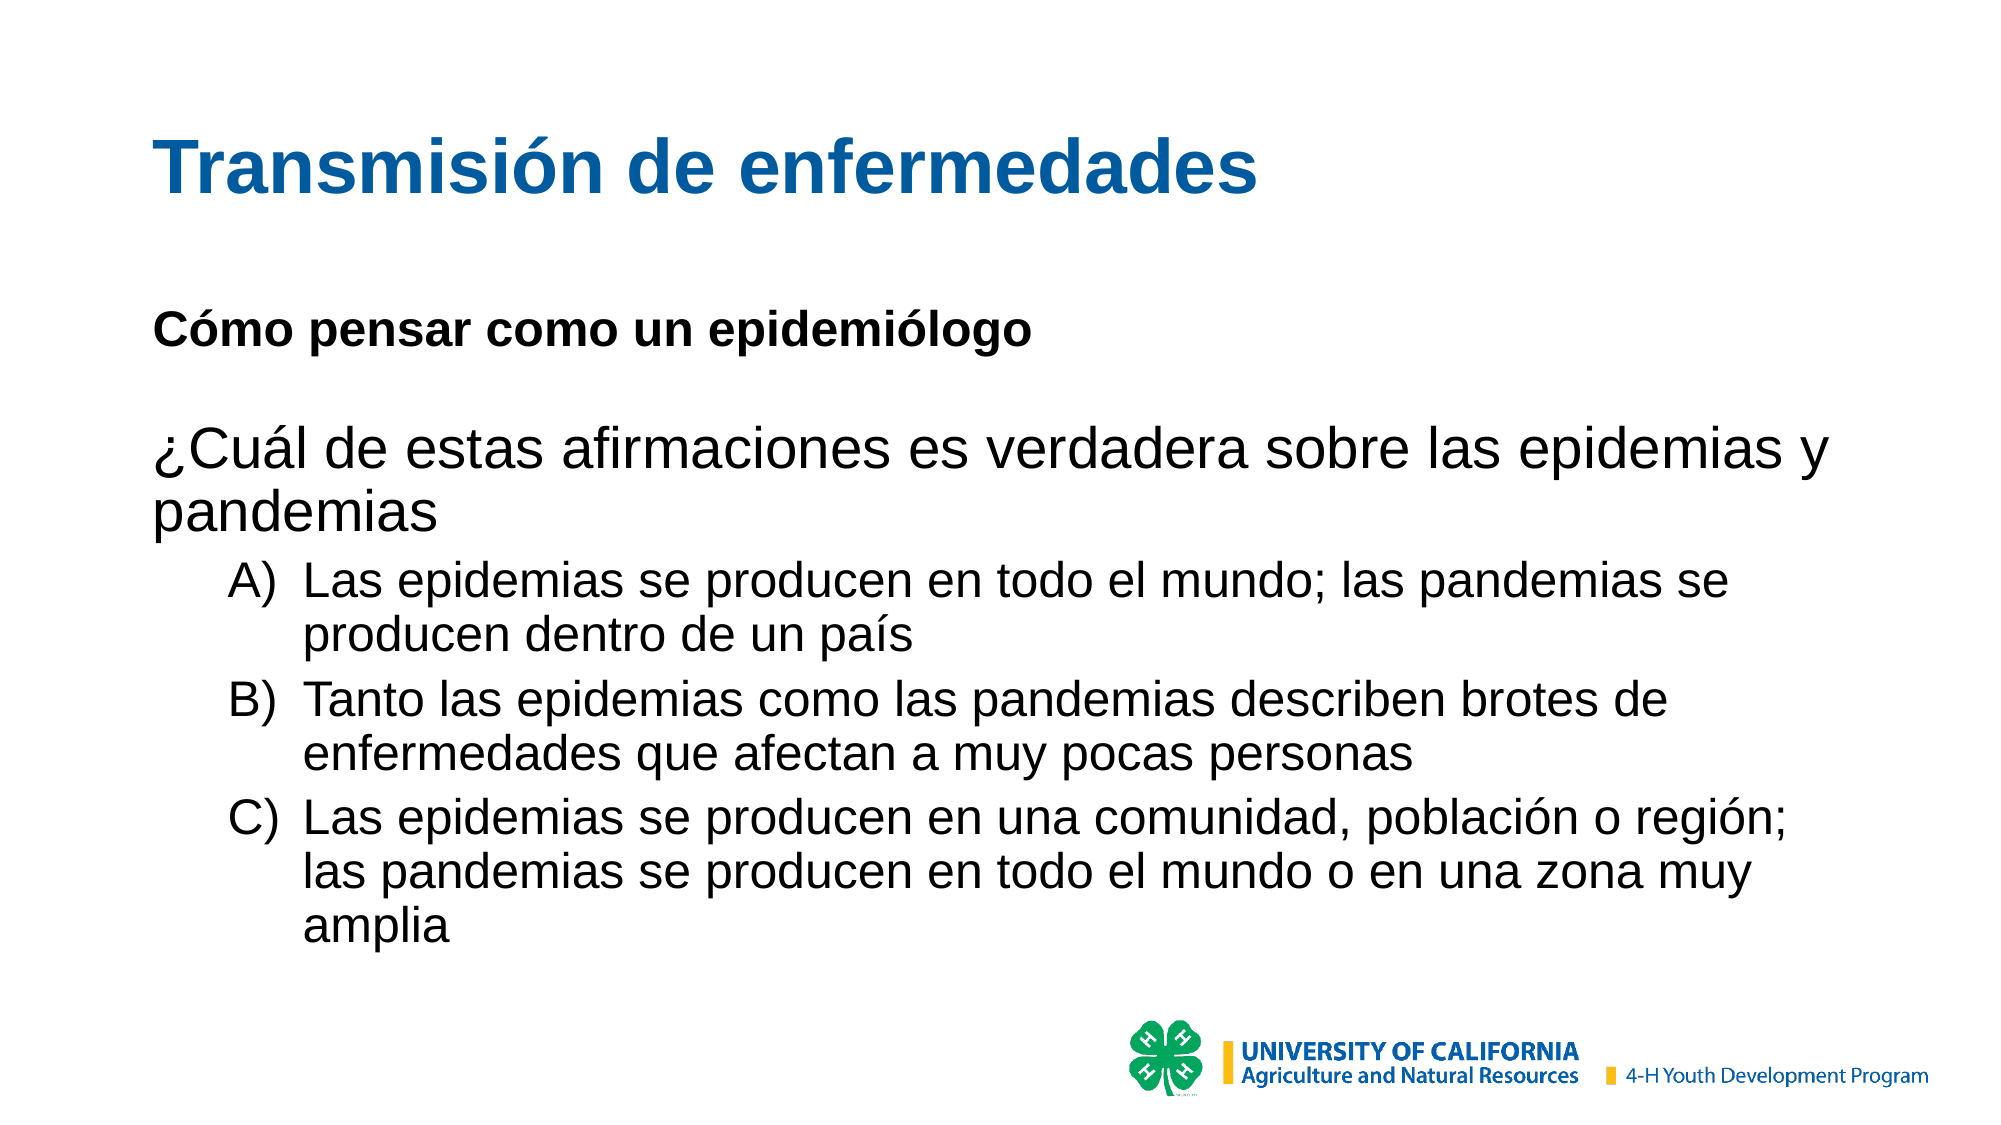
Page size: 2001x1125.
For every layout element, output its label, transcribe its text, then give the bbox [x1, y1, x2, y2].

list Cómo pensar como un epidemiólogo [137, 275, 1863, 366]
picture [1125, 1014, 1935, 1100]
list ¿Cuál de estas afirmaciones es verdadera sobre las epidemias y pandemias Las epidemias se producen en todo el mundo; las pandemias se producen dentro de un país Tanto las epidemias como las pandemias describen brotes de enfermedades que afectan a muy pocas personas Las epidemias se producen en una comunidad, población o región; las pandemias se producen en todo el mundo o en una zona muy amplia [137, 410, 1863, 1016]
title Transmisión de enfermedades [137, 59, 1863, 275]
